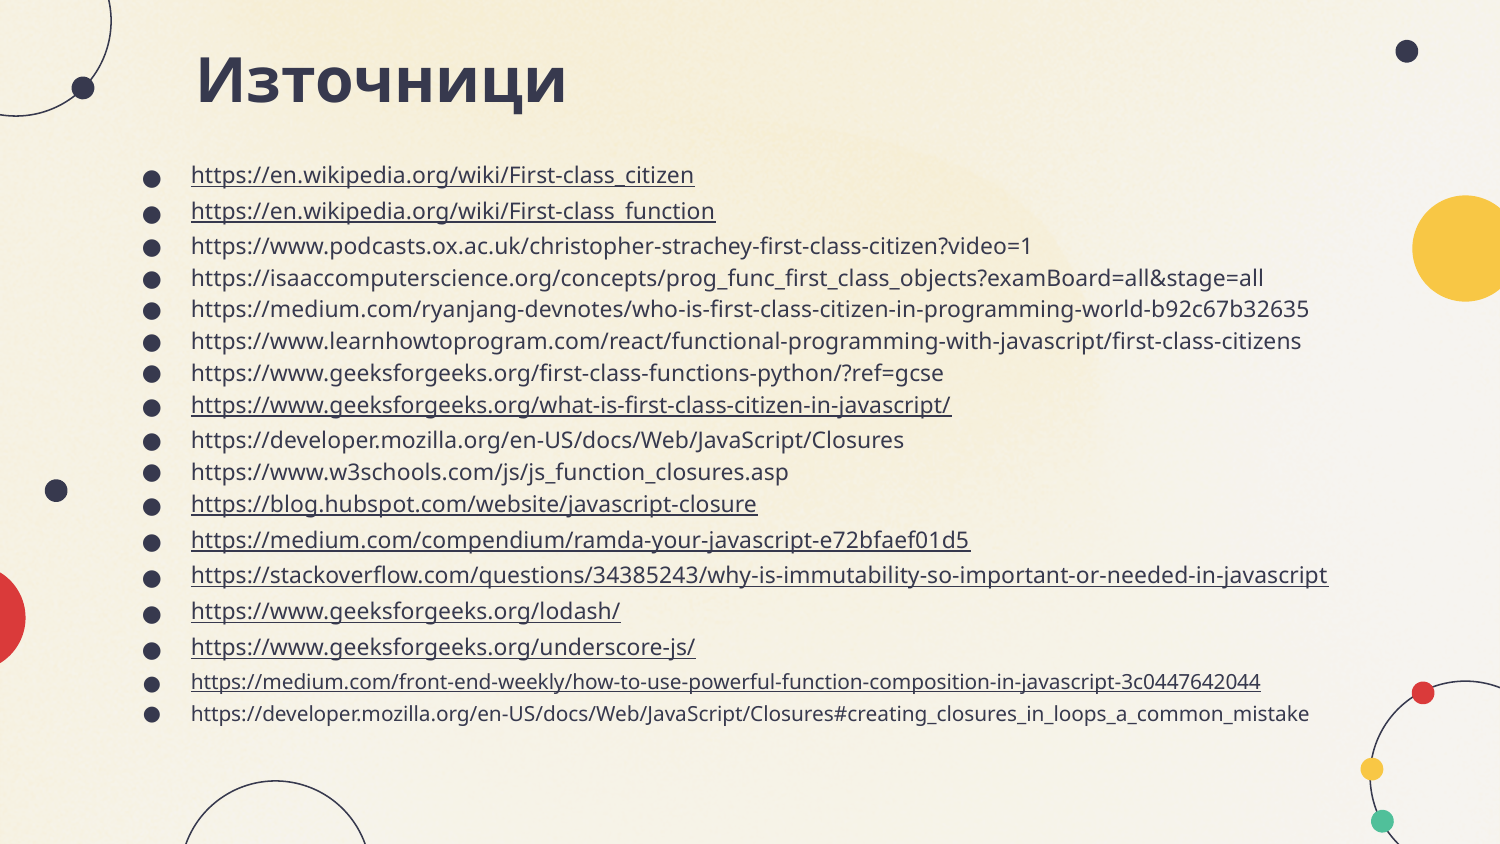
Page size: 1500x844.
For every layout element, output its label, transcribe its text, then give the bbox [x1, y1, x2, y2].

text_box [0, 0, 1500, 844]
text_box https://en.wikipedia.org/wiki/First-class_citizen https://en.wikipedia.org/wiki/First-class_function https://www.podcasts.ox.ac.uk/christopher-strachey-first-class-citizen?video=1 https://isaaccomputerscience.org/concepts/prog_func_first_class_objects?examBoard=all&stage=all https://medium.com/ryanjang-devnotes/who-is-first-class-citizen-in-programming-world-b92c67b32635 https://www.learnhowtoprogram.com/react/functional-programming-with-javascript/first-class-citizens https://www.geeksforgeeks.org/first-class-functions-python/?ref=gcse https://www.geeksforgeeks.org/what-is-first-class-citizen-in-javascript/ https://developer.mozilla.org/en-US/docs/Web/JavaScript/Closures https://www.w3schools.com/js/js_function_closures.asp https://blog.hubspot.com/website/javascript-closure https://medium.com/compendium/ramda-your-javascript-e72bfaef01d5 https://stackoverflow.com/questions/34385243/why-is-immutability-so-important-or-needed-in-javascript https://www.geeksforgeeks.org/lodash/ https://www.geeksforgeeks.org/underscore-js/ https://medium.com/front-end-weekly/how-to-use-powerful-function-composition-in-javascript-3c0447642044 https://developer.mozilla.org/en-US/docs/Web/JavaScript/Closures#creating_closures_in_loops_a_common_mistake [100, 141, 1418, 703]
title Източници [180, 25, 828, 133]
